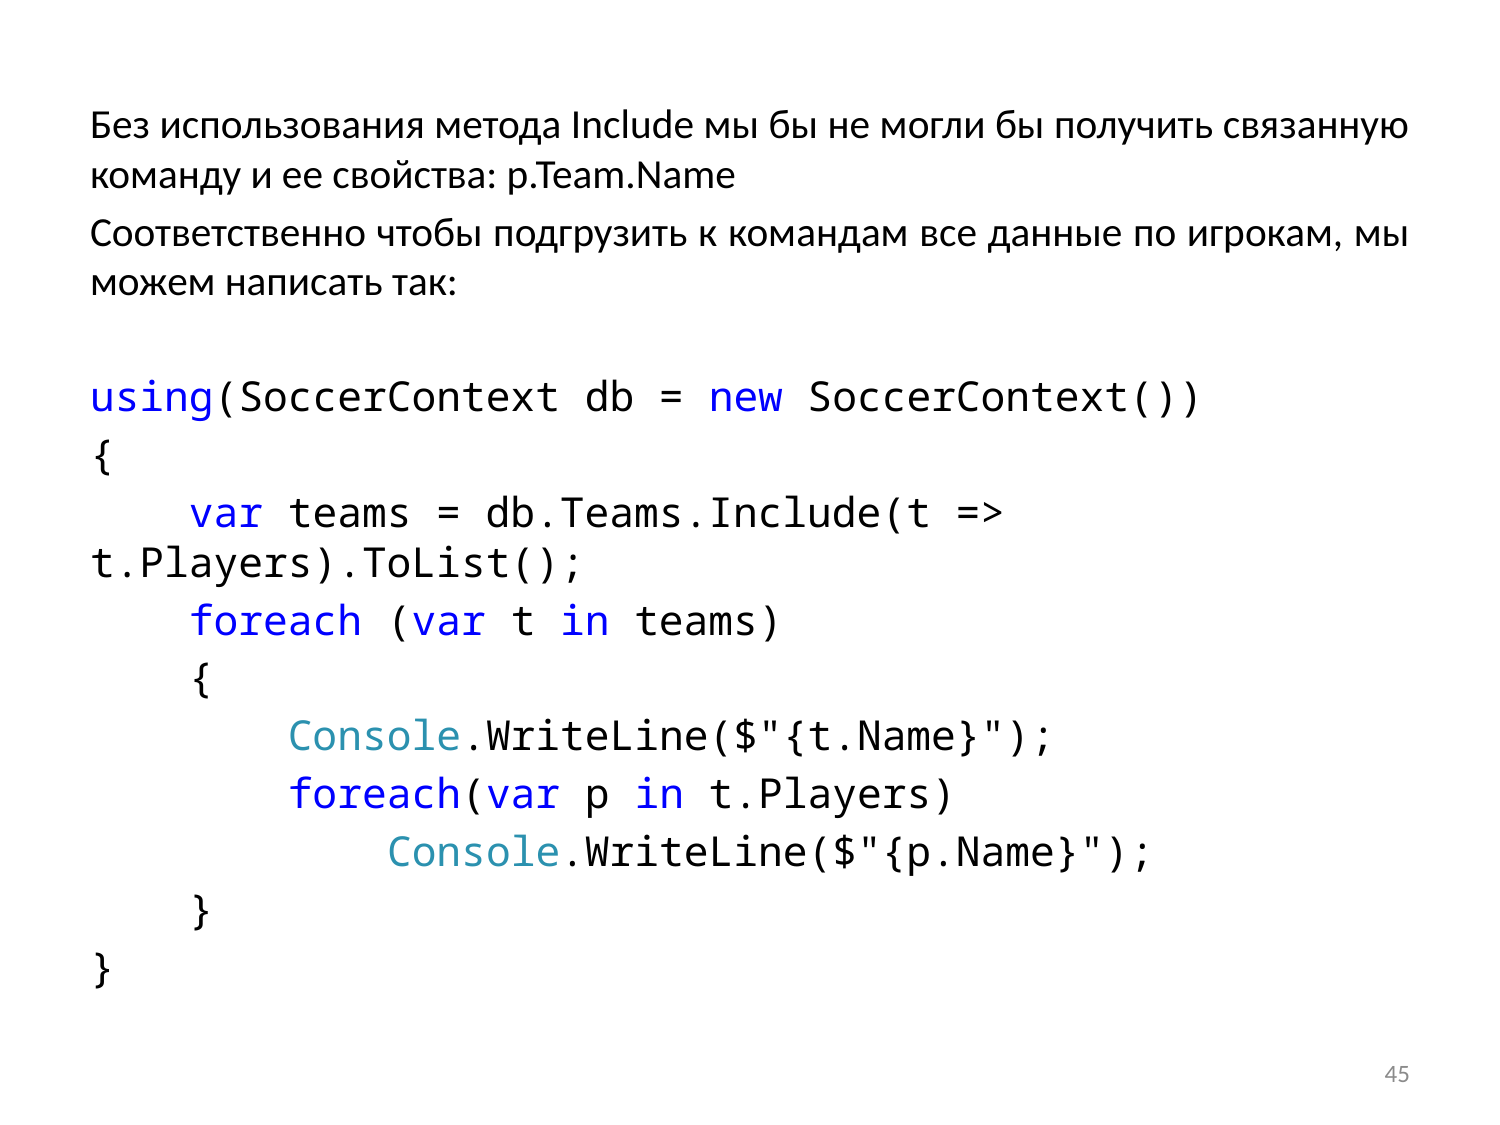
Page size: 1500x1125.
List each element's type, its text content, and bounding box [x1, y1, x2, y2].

list Без использования метода Include мы бы не могли бы получить связанную команду и ее свойства: p.Team.Name Соответственно чтобы подгрузить к командам все данные по игрокам, мы можем написать так: using(SoccerContext db = new SoccerContext()) { var teams = db.Teams.Include(t => t.Players).ToList(); foreach (var t in teams) { Console.WriteLine($"{t.Name}"); foreach(var p in t.Players) Console.WriteLine($"{p.Name}"); } } [75, 90, 1425, 1005]
slide_number 45 [1074, 1042, 1425, 1103]
